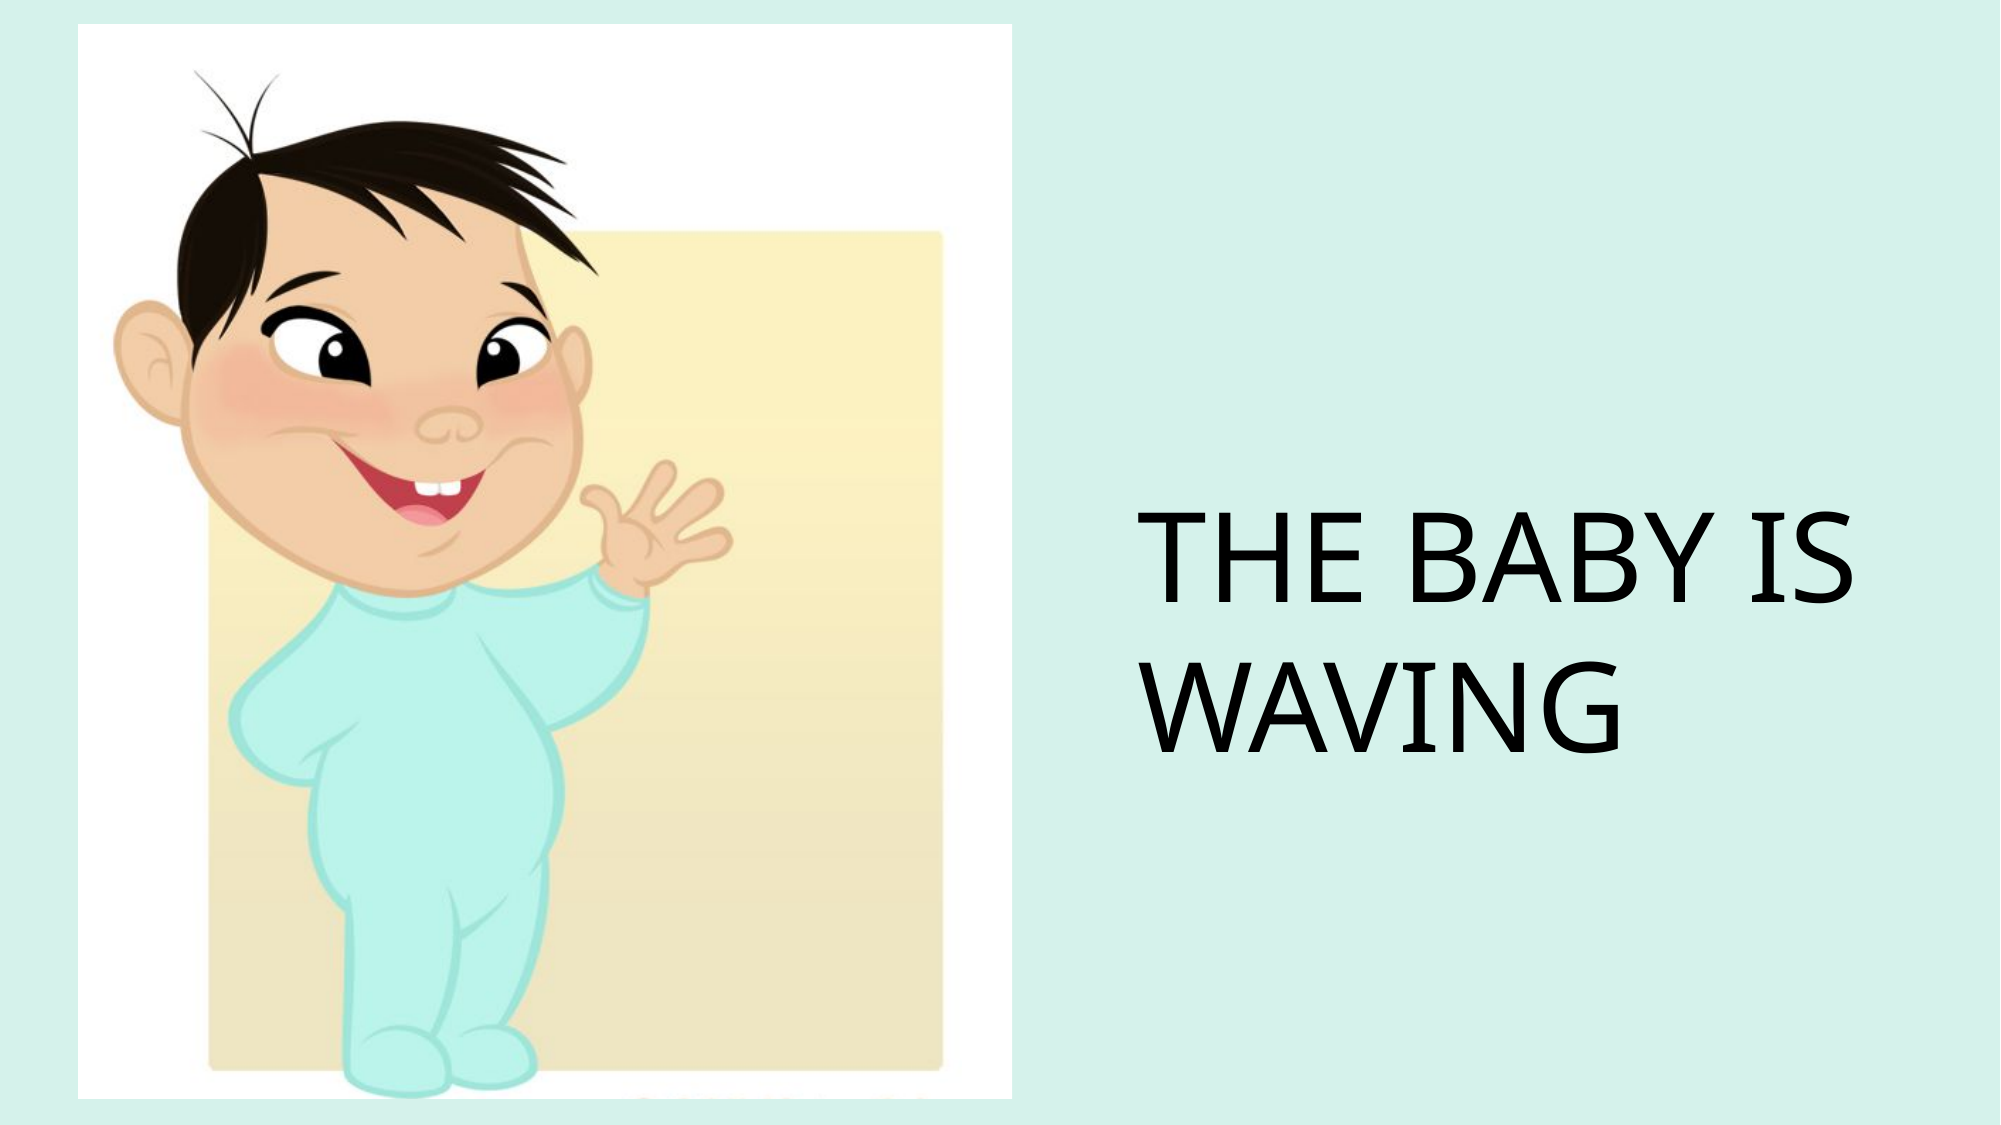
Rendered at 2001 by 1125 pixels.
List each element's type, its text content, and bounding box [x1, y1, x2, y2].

picture [77, 24, 1013, 1100]
text_box THE BABY IS WAVING [1122, 462, 1883, 793]
